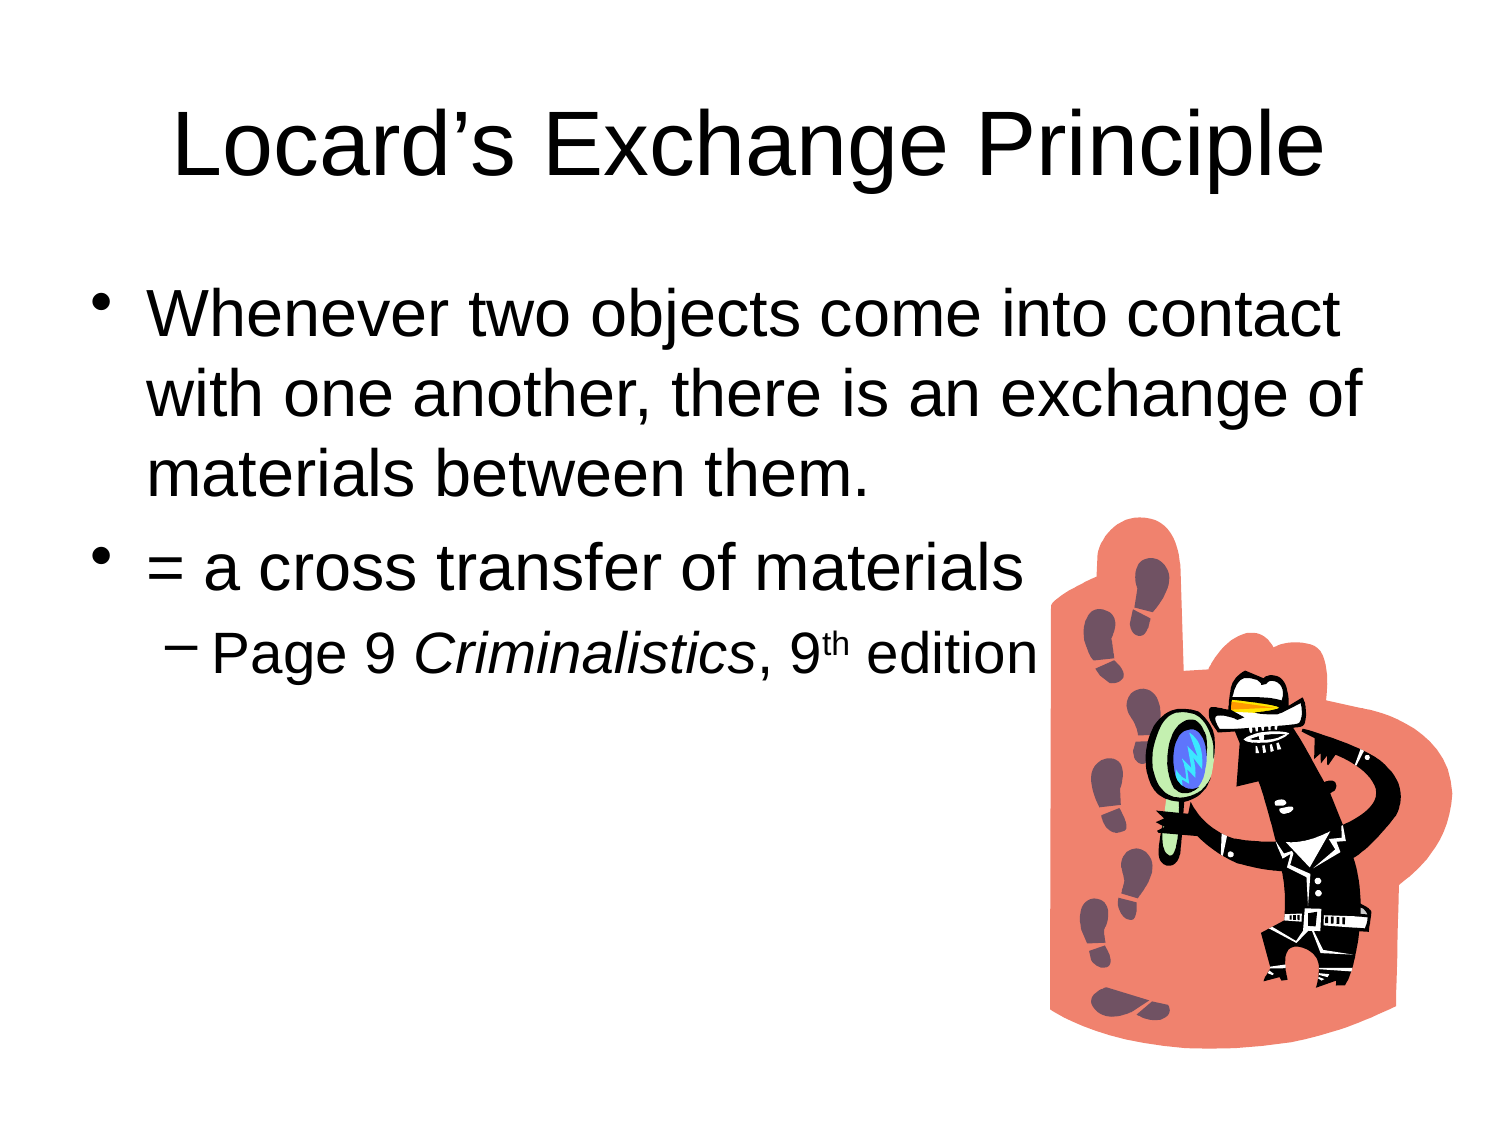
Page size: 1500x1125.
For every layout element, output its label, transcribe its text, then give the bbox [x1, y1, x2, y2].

list Whenever two objects come into contact with one another, there is an exchange of materials between them. = a cross transfer of materials Page 9 Criminalistics, 9th edition [75, 262, 1425, 1005]
title Locard’s Exchange Principle [75, 45, 1425, 233]
picture [1049, 512, 1458, 1054]
